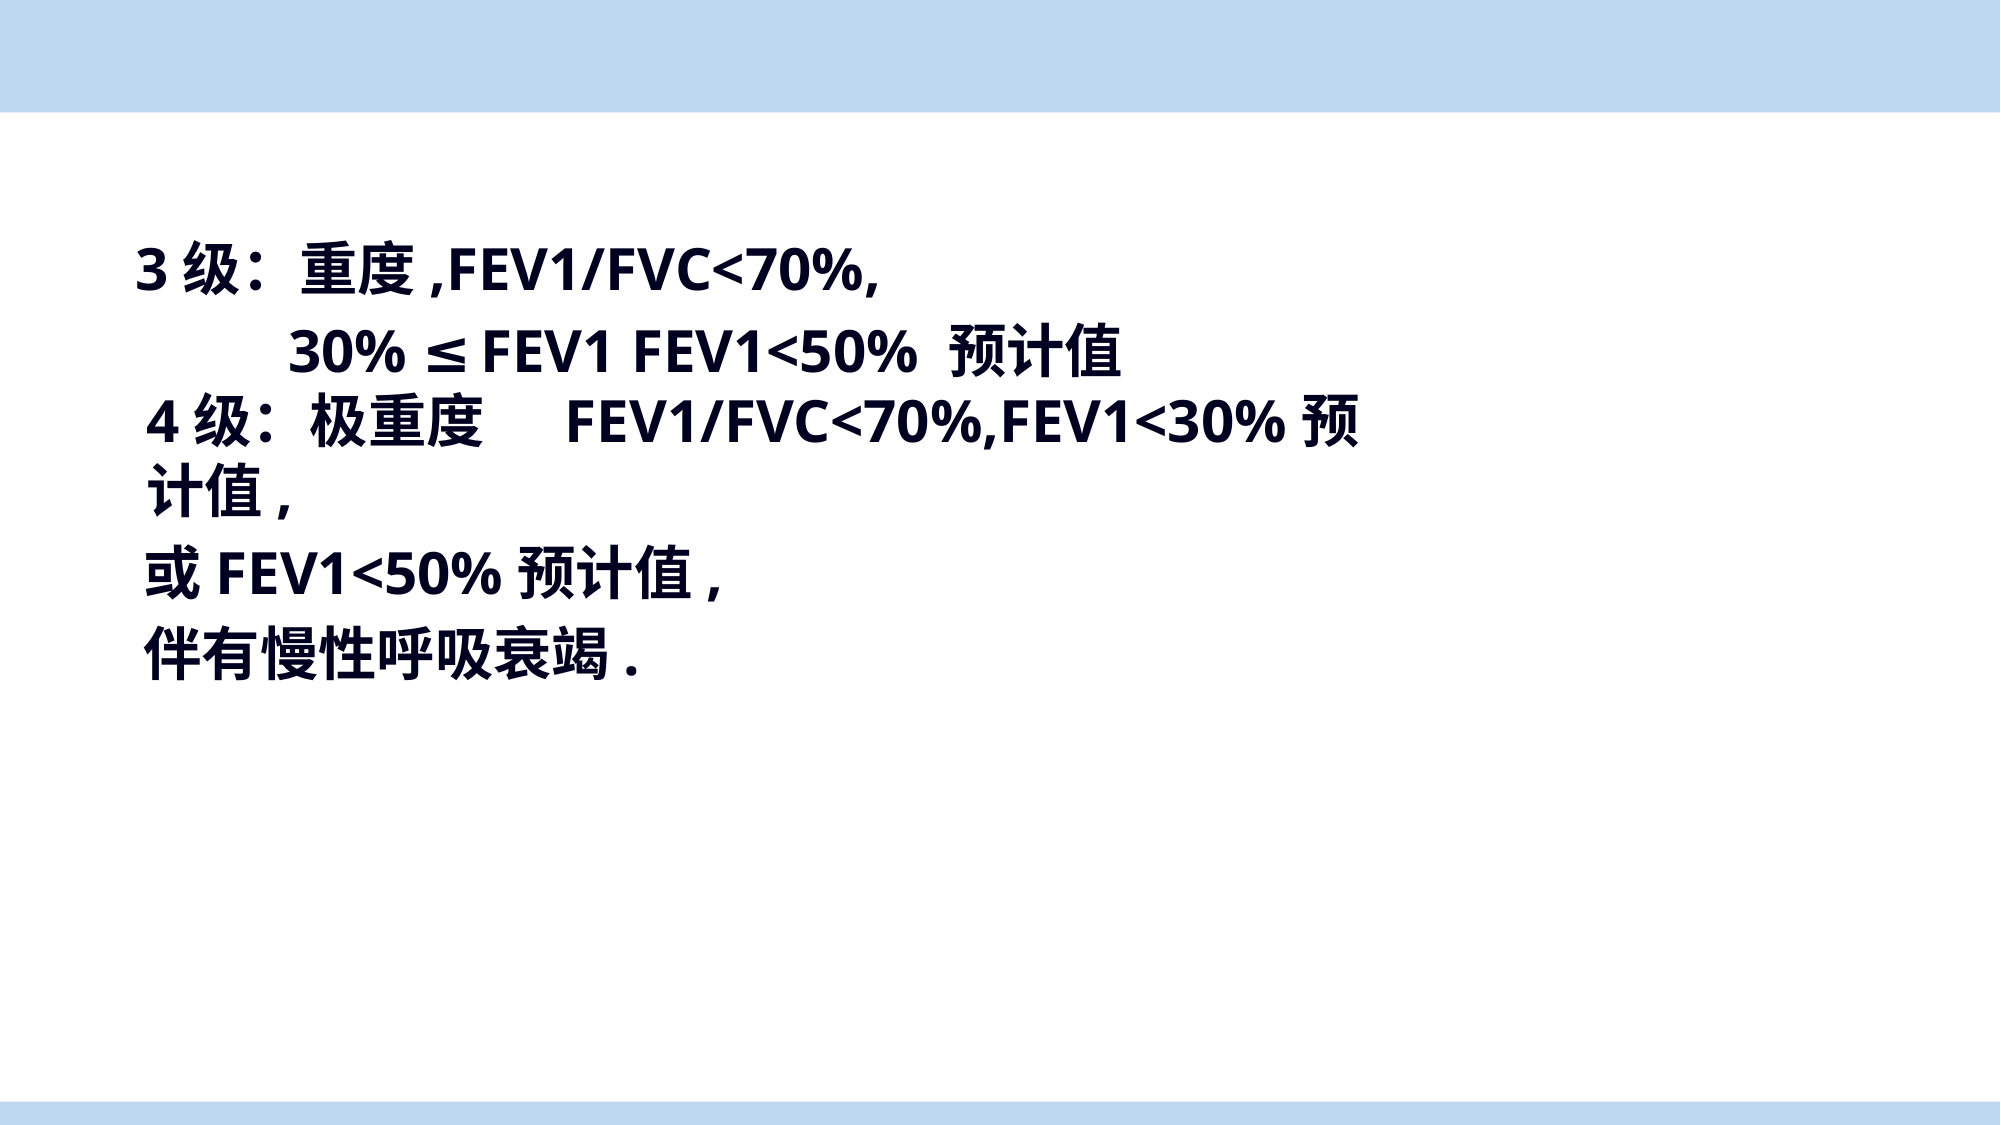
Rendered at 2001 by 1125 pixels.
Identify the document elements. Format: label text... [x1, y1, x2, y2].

text_box 3级：重度,FEV1/FVC<70%, 30% ≤FEV1 FEV1<50% 预计值 4级：极重度 FEV1/FVC<70%,FEV1<30%预计值, 或FEV1<50%预计值, 伴有慢性呼吸衰竭. [74, 224, 1425, 1005]
